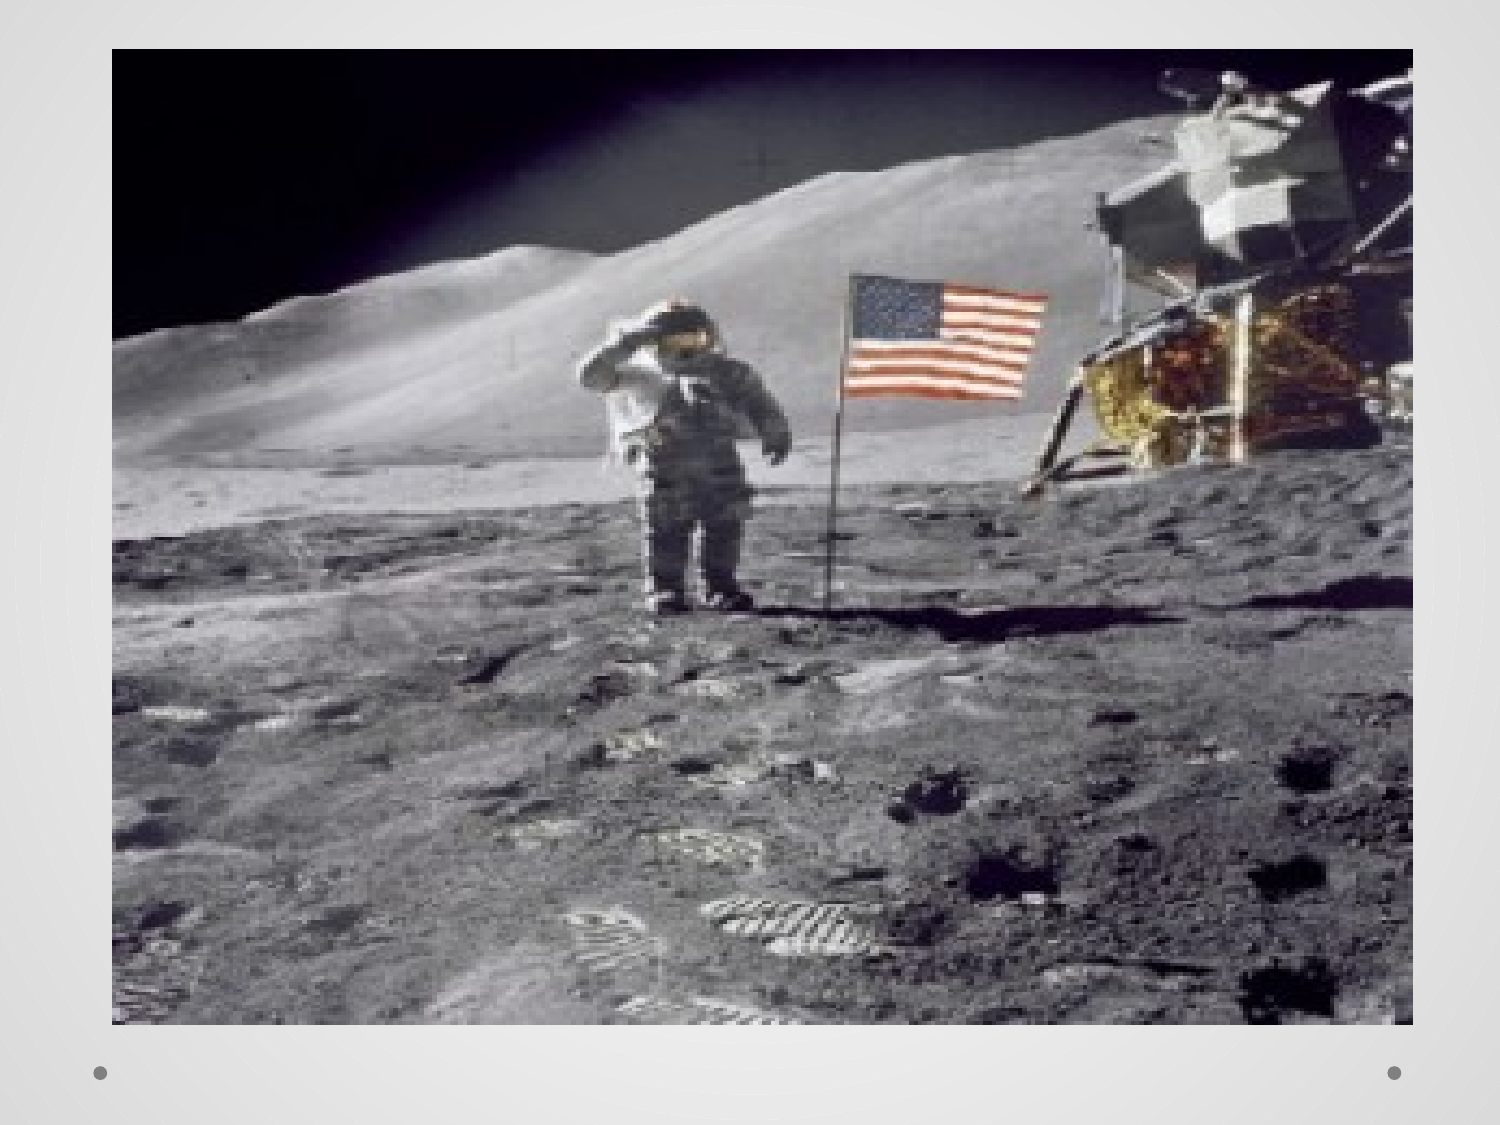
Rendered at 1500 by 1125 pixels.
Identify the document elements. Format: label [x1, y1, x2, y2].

list [112, 49, 1413, 1026]
